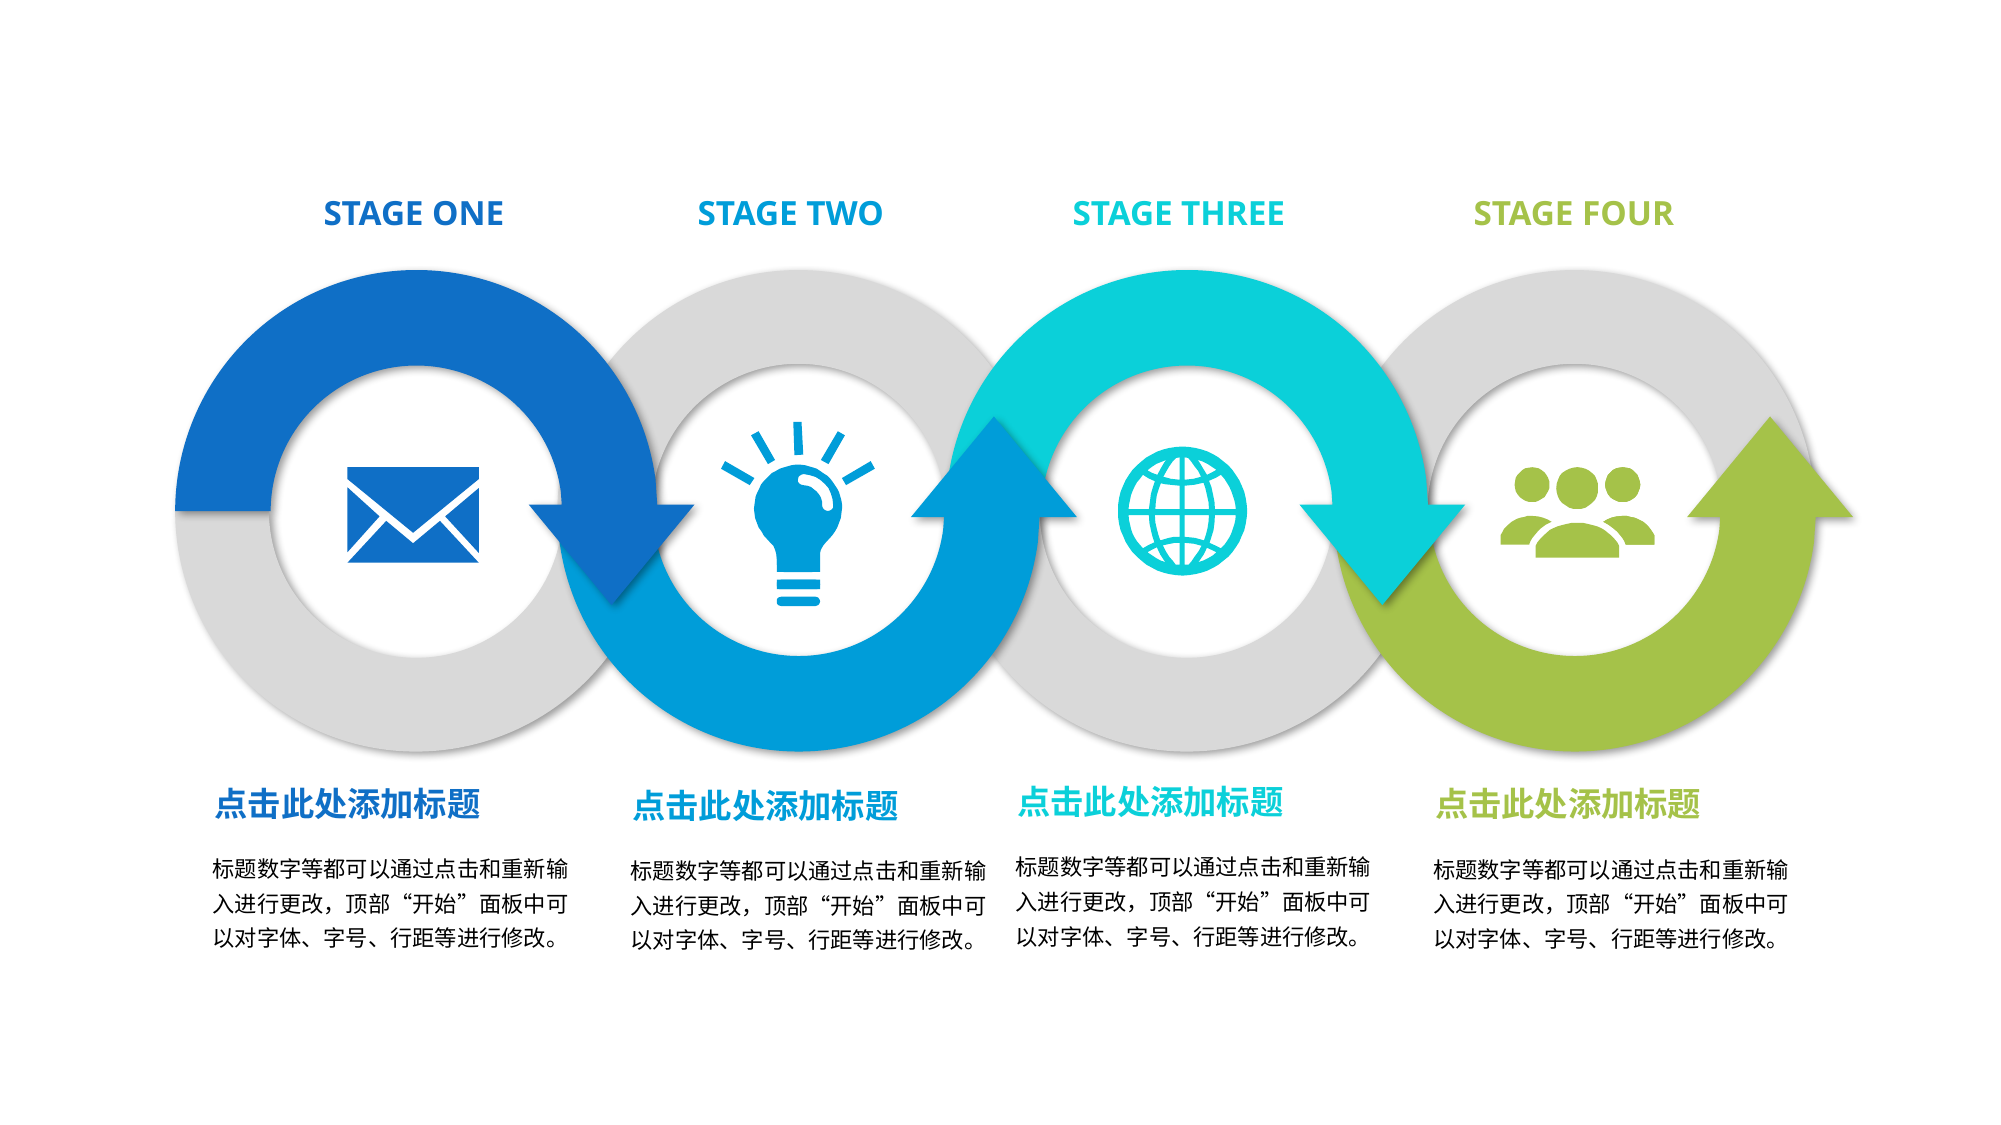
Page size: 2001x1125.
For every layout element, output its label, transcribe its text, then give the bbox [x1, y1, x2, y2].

text_box [999, 548, 1378, 753]
text_box [174, 517, 604, 753]
text_box STAGE TWO [682, 184, 899, 240]
text_box 点击此处添加标题 [617, 765, 914, 833]
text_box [720, 421, 875, 607]
text_box 标题数字等都可以通过点击和重新输入进行更改，顶部“开始”面板中可以对字体、字号、行距等进行修改。 [615, 842, 1013, 961]
text_box [1384, 269, 1810, 478]
text_box STAGE FOUR [1458, 184, 1689, 240]
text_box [1500, 466, 1655, 558]
text_box STAGE THREE [1057, 184, 1300, 240]
text_box 标题数字等都可以通过点击和重新输入进行更改，顶部“开始”面板中可以对字体、字号、行距等进行修改。 [198, 839, 595, 959]
text_box [611, 269, 992, 479]
text_box [347, 487, 380, 553]
text_box [174, 269, 696, 606]
text_box 标题数字等都可以通过点击和重新输入进行更改，顶部“开始”面板中可以对字体、字号、行距等进行修改。 [1000, 838, 1398, 957]
text_box [948, 269, 1466, 606]
text_box 点击此处添加标题 [199, 763, 496, 831]
text_box [1118, 446, 1248, 576]
text_box STAGE ONE [308, 184, 520, 240]
text_box [1338, 415, 1854, 753]
text_box 点击此处添加标题 [1420, 764, 1717, 831]
text_box 标题数字等都可以通过点击和重新输入进行更改，顶部“开始”面板中可以对字体、字号、行距等进行修改。 [1418, 840, 1816, 960]
text_box [560, 415, 1078, 753]
text_box 点击此处添加标题 [1002, 761, 1299, 829]
text_box [445, 488, 479, 553]
text_box [347, 467, 479, 533]
text_box [347, 520, 479, 563]
